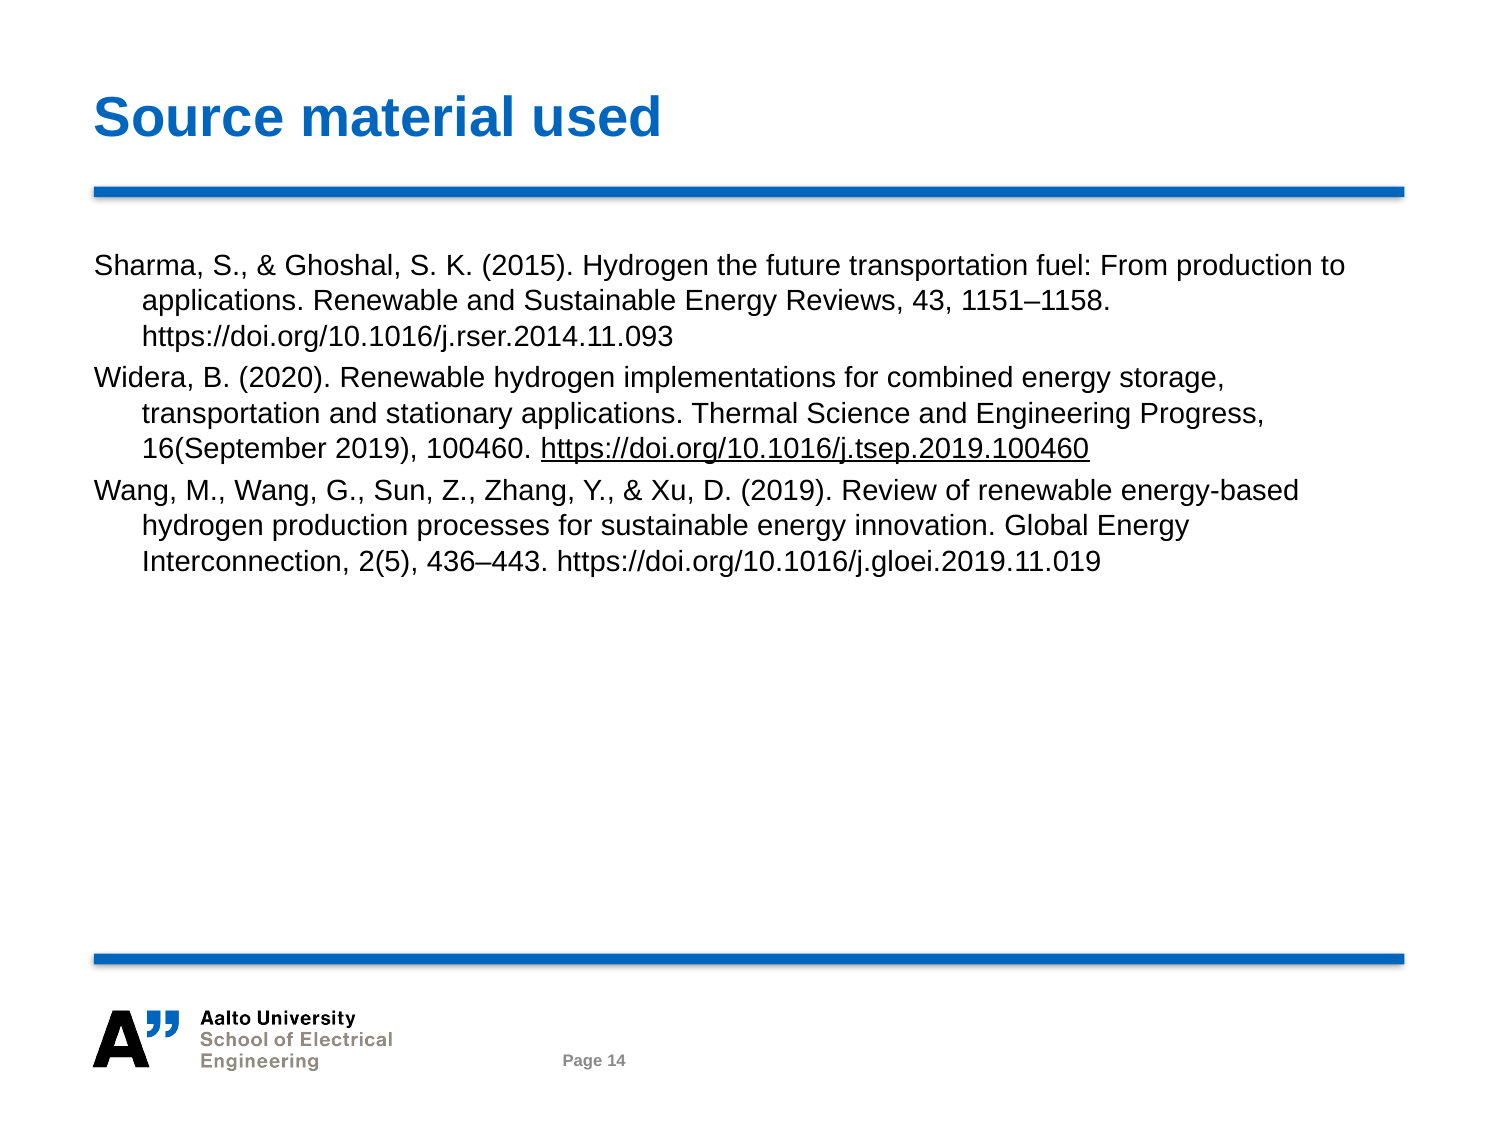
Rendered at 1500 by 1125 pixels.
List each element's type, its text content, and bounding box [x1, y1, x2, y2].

slide_number Page 14 [562, 1050, 816, 1071]
picture [35, 953, 449, 1125]
list Sharma, S., & Ghoshal, S. K. (2015). Hydrogen the future transportation fuel: From production to applications. Renewable and Sustainable Energy Reviews, 43, 1151–1158. https://doi.org/10.1016/j.rser.2014.11.093 Widera, B. (2020). Renewable hydrogen implementations for combined energy storage, transportation and stationary applications. Thermal Science and Engineering Progress, 16(September 2019), 100460. https://doi.org/10.1016/j.tsep.2019.100460 Wang, M., Wang, G., Sun, Z., Zhang, Y., & Xu, D. (2019). Review of renewable energy-based hydrogen production processes for sustainable energy innovation. Global Energy Interconnection, 2(5), 436–443. https://doi.org/10.1016/j.gloei.2019.11.019 [93, 245, 1403, 937]
title Source material used [93, 80, 1369, 228]
